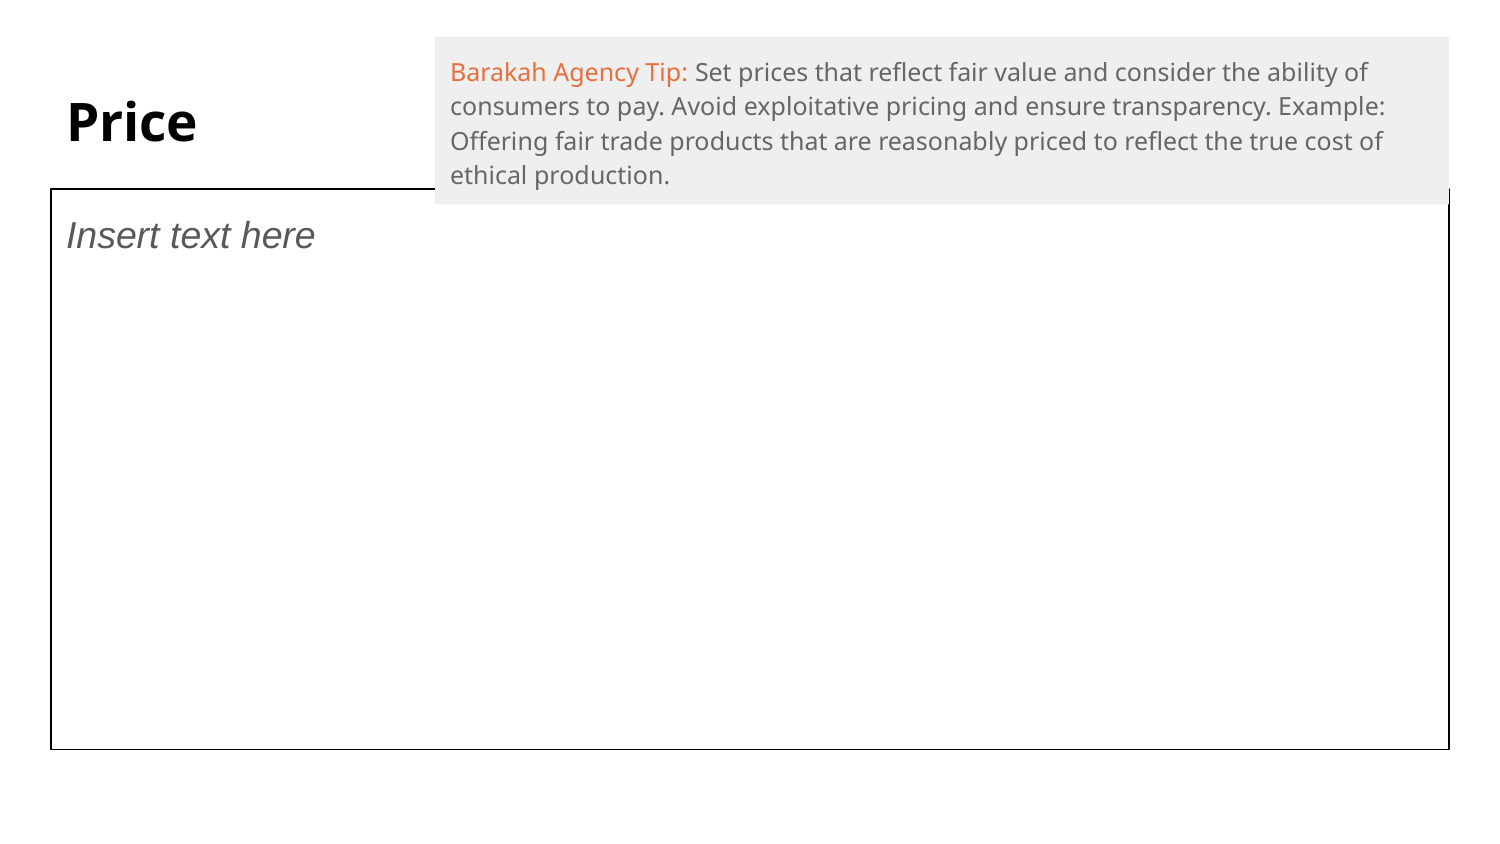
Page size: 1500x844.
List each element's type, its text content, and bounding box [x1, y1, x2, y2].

list Insert text here [51, 189, 1449, 750]
text_box Barakah Agency Tip: Set prices that reflect fair value and consider the ability of consumers to pay. Avoid exploitative pricing and ensure transparency. Example: Offering fair trade products that are reasonably priced to reflect the true cost of ethical production. [435, 36, 1449, 205]
title Price [51, 72, 435, 167]
